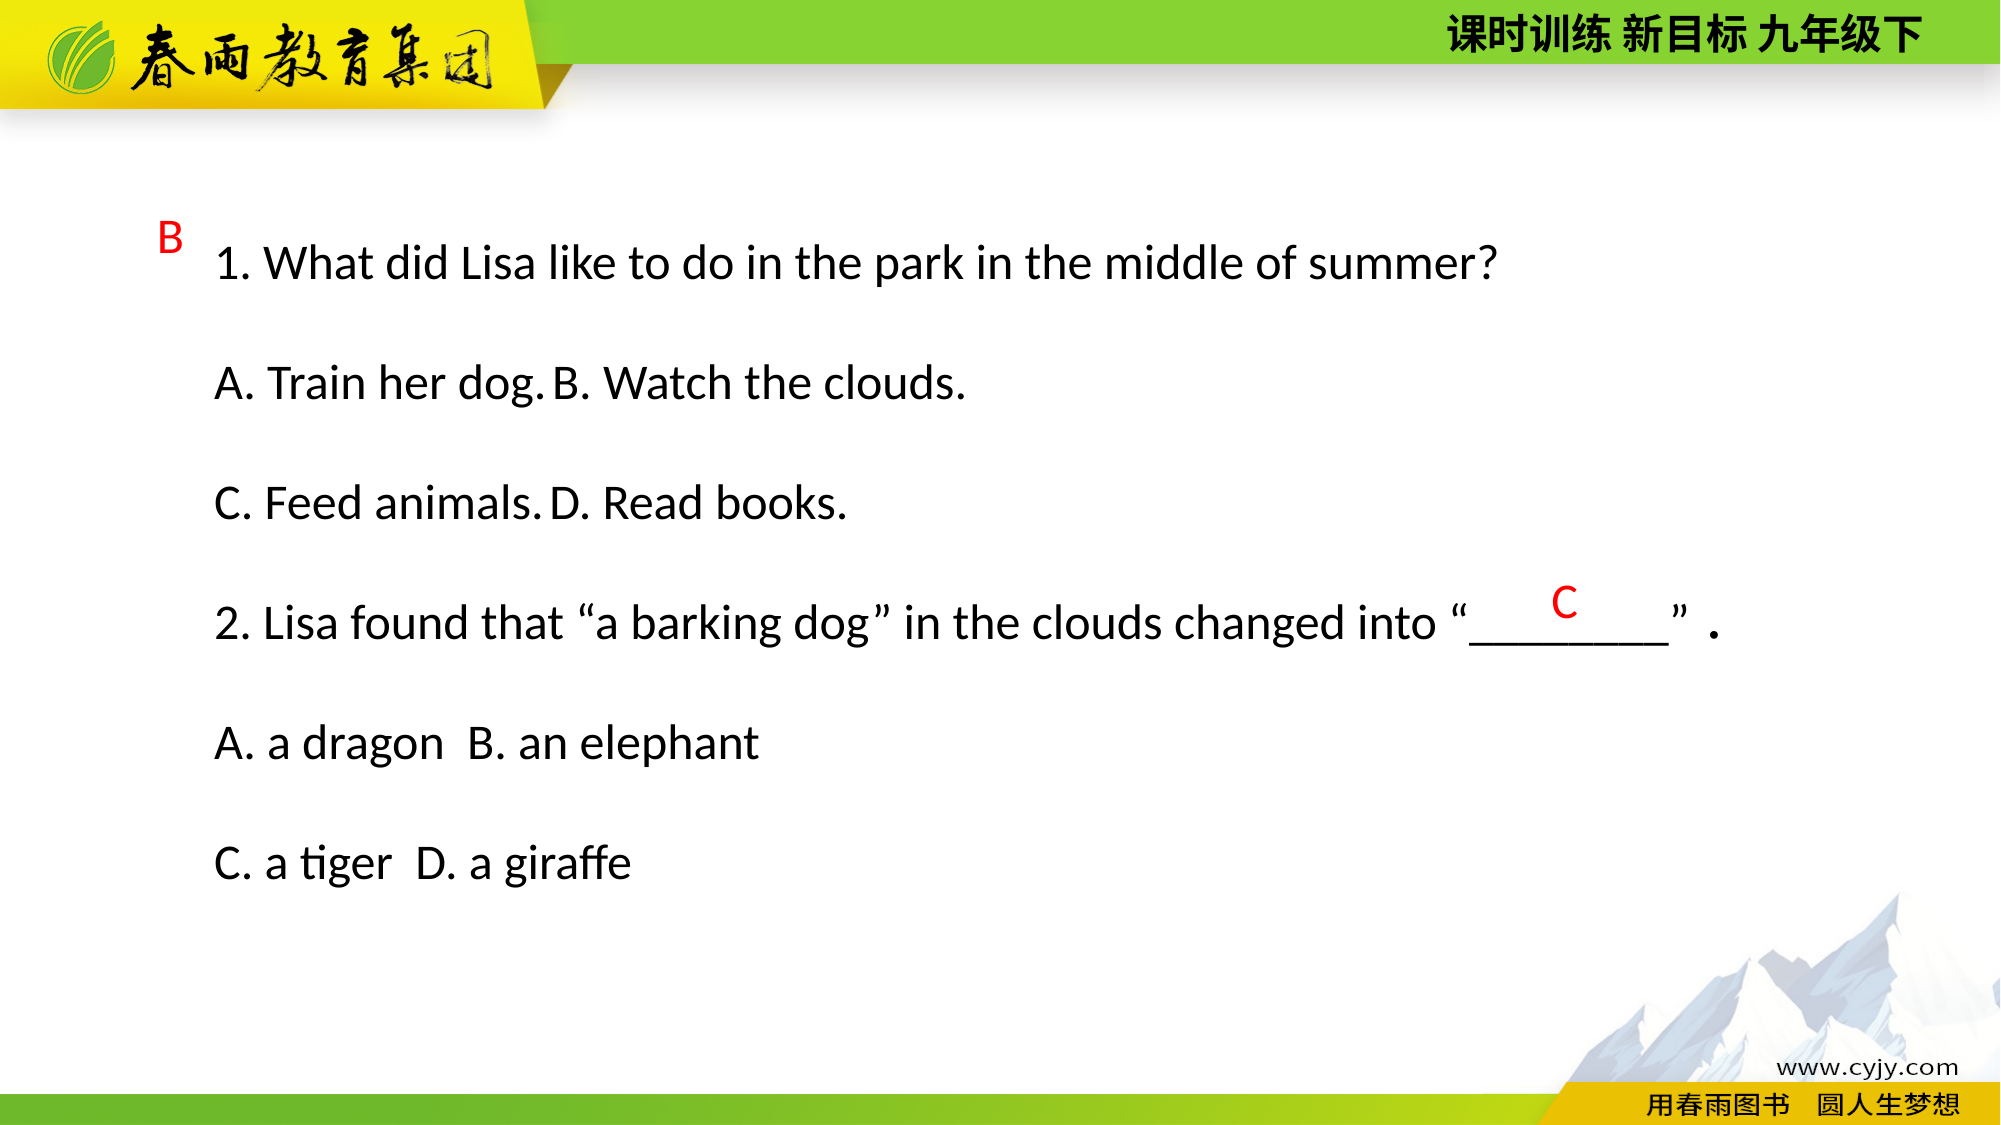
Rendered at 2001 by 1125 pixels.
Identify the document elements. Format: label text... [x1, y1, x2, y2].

text_box 1. What did Lisa like to do in the park in the middle of summer? A. Train her dog. B. Watch the clouds. C. Feed animals. D. Read books. 2. Lisa found that “a barking dog” in the clouds changed into “________”． A. a dragon B. an elephant C. a tiger D. a giraffe [199, 162, 1839, 898]
text_box B [142, 196, 200, 272]
picture [0, 0, 2001, 1125]
text_box C [1536, 561, 1593, 637]
